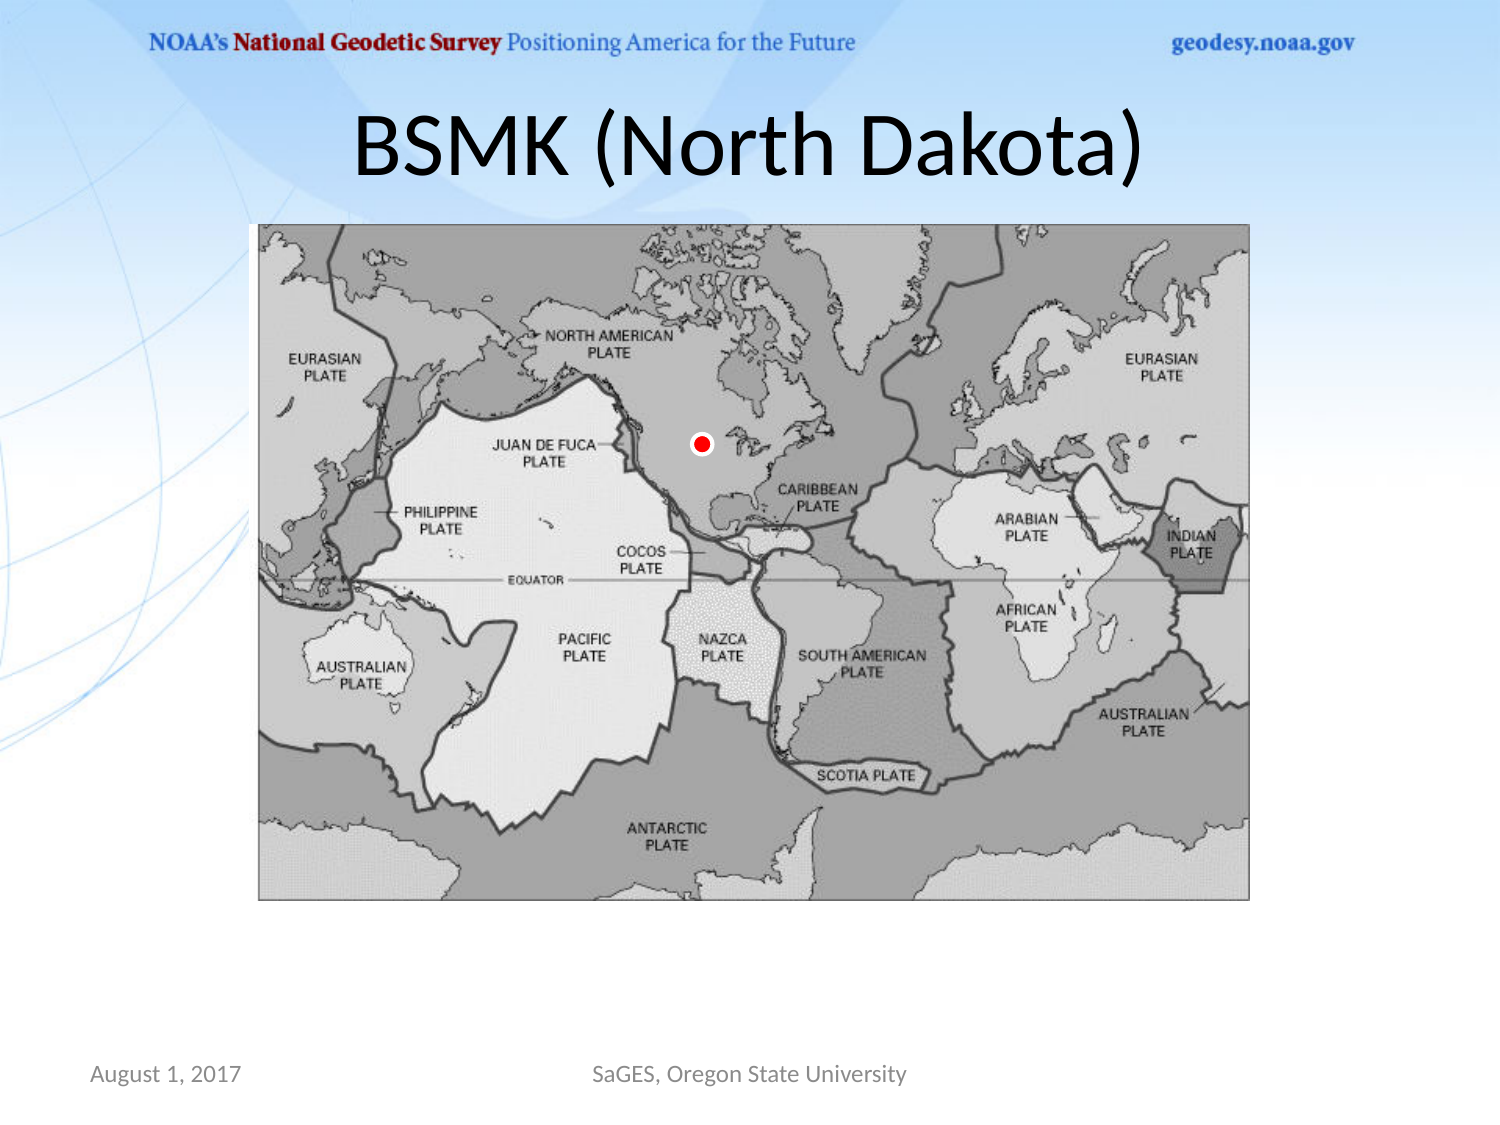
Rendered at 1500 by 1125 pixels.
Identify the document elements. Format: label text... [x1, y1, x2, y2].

footer SaGES, Oregon State University [512, 1042, 988, 1103]
title BSMK (North Dakota) [75, 45, 1425, 233]
picture [0, 0, 1500, 1125]
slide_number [75, 1042, 425, 1103]
